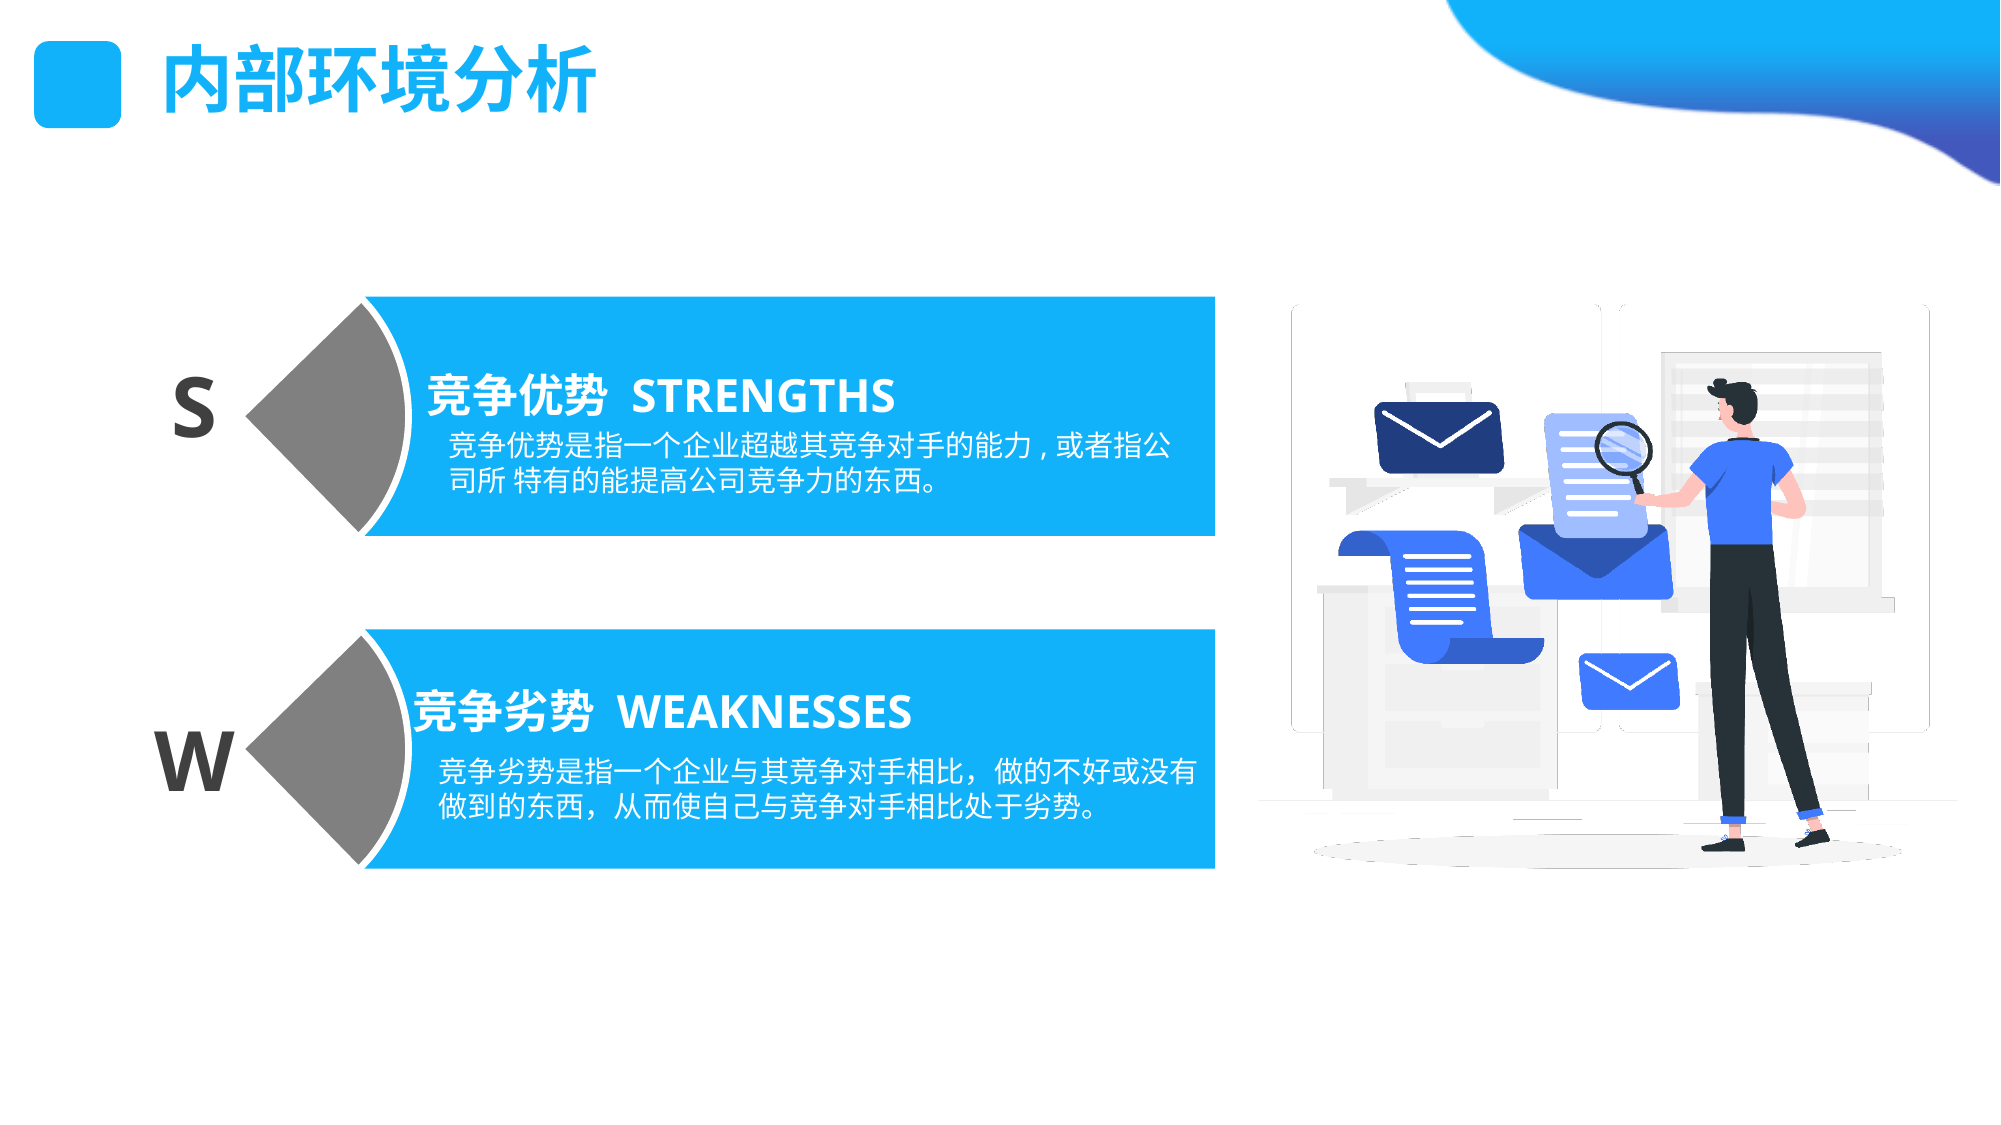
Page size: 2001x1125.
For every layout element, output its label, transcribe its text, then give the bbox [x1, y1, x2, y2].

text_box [275, 629, 1259, 869]
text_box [275, 296, 1216, 536]
text_box 内部环境分析 [149, 28, 891, 128]
picture [1259, 237, 1957, 935]
text_box S [157, 346, 233, 462]
picture [1445, 0, 2000, 186]
text_box W [139, 701, 250, 816]
